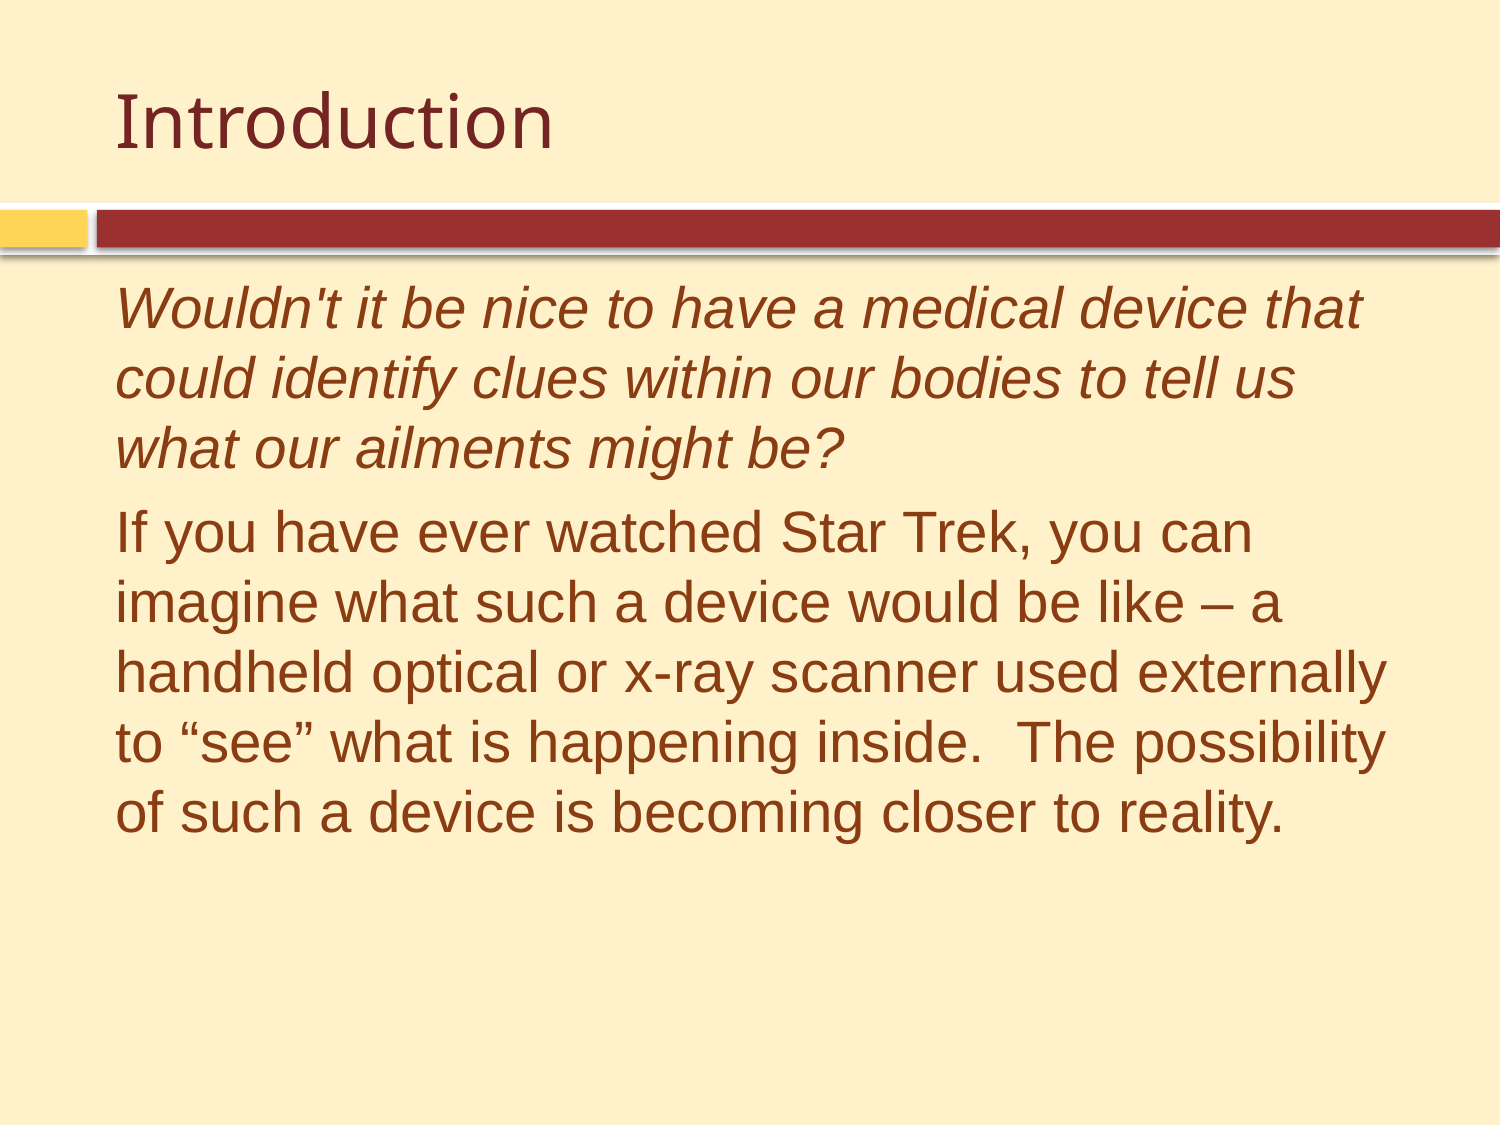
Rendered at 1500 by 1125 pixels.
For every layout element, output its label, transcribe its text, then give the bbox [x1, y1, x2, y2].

list Wouldn't it be nice to have a medical device that could identify clues within our bodies to tell us what our ailments might be? If you have ever watched Star Trek, you can imagine what such a device would be like – a handheld optical or x-ray scanner used externally to “see” what is happening inside. The possibility of such a device is becoming closer to reality. [100, 262, 1438, 1000]
title Introduction [100, 37, 1438, 200]
